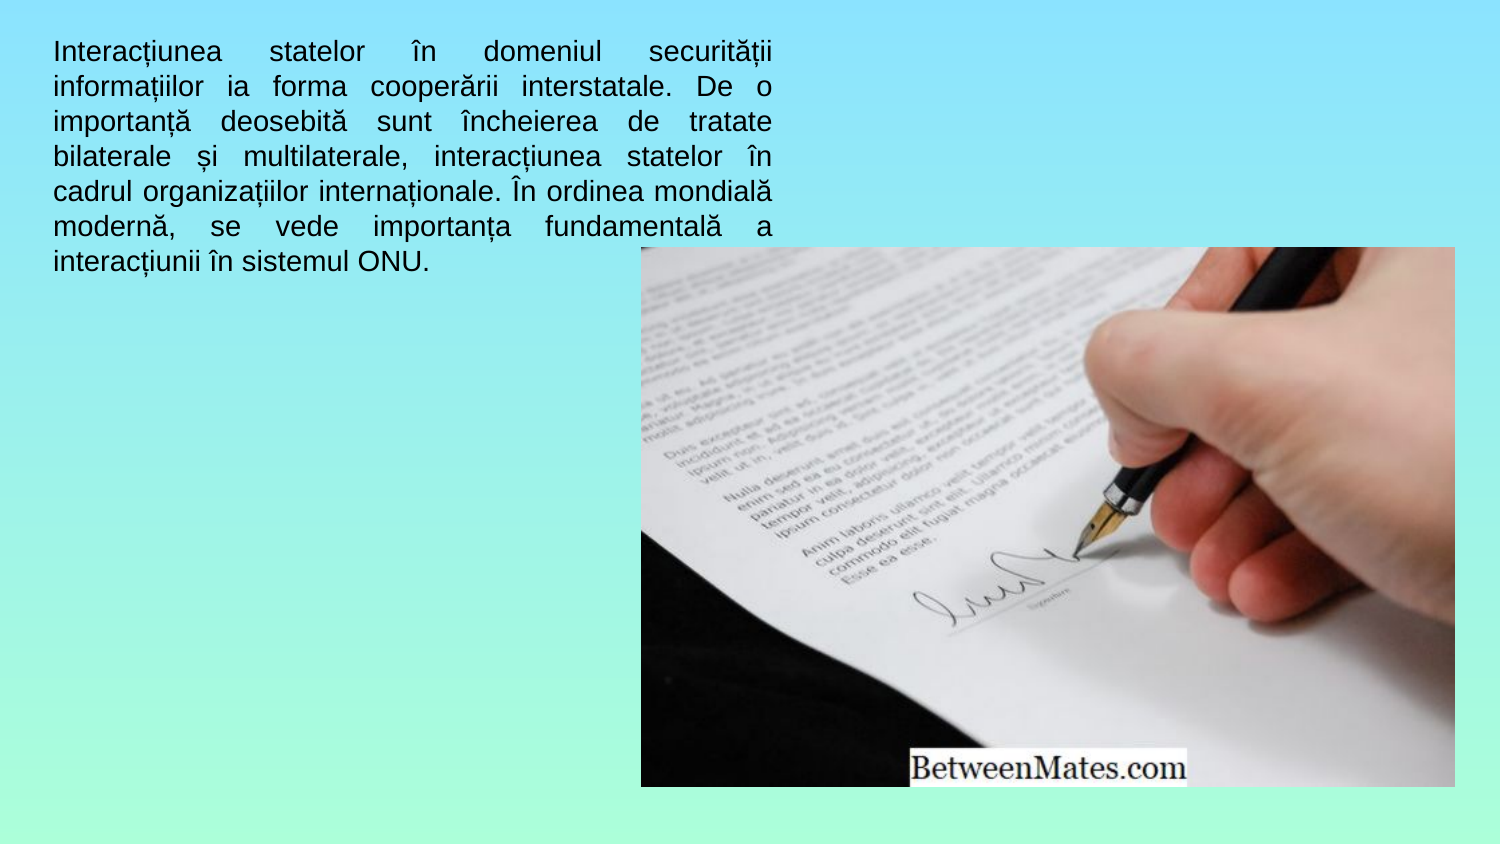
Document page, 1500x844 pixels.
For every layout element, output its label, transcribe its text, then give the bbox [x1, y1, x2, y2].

text_box Interacțiunea statelor în domeniul securității informațiilor ia forma cooperării interstatale. De o importanță deosebită sunt încheierea de tratate bilaterale și multilaterale, interacțiunea statelor în cadrul organizațiilor internaționale. În ordinea mondială modernă, se vede importanța fundamentală a interacțiunii în sistemul ONU. [38, 24, 789, 285]
picture [641, 247, 1455, 787]
